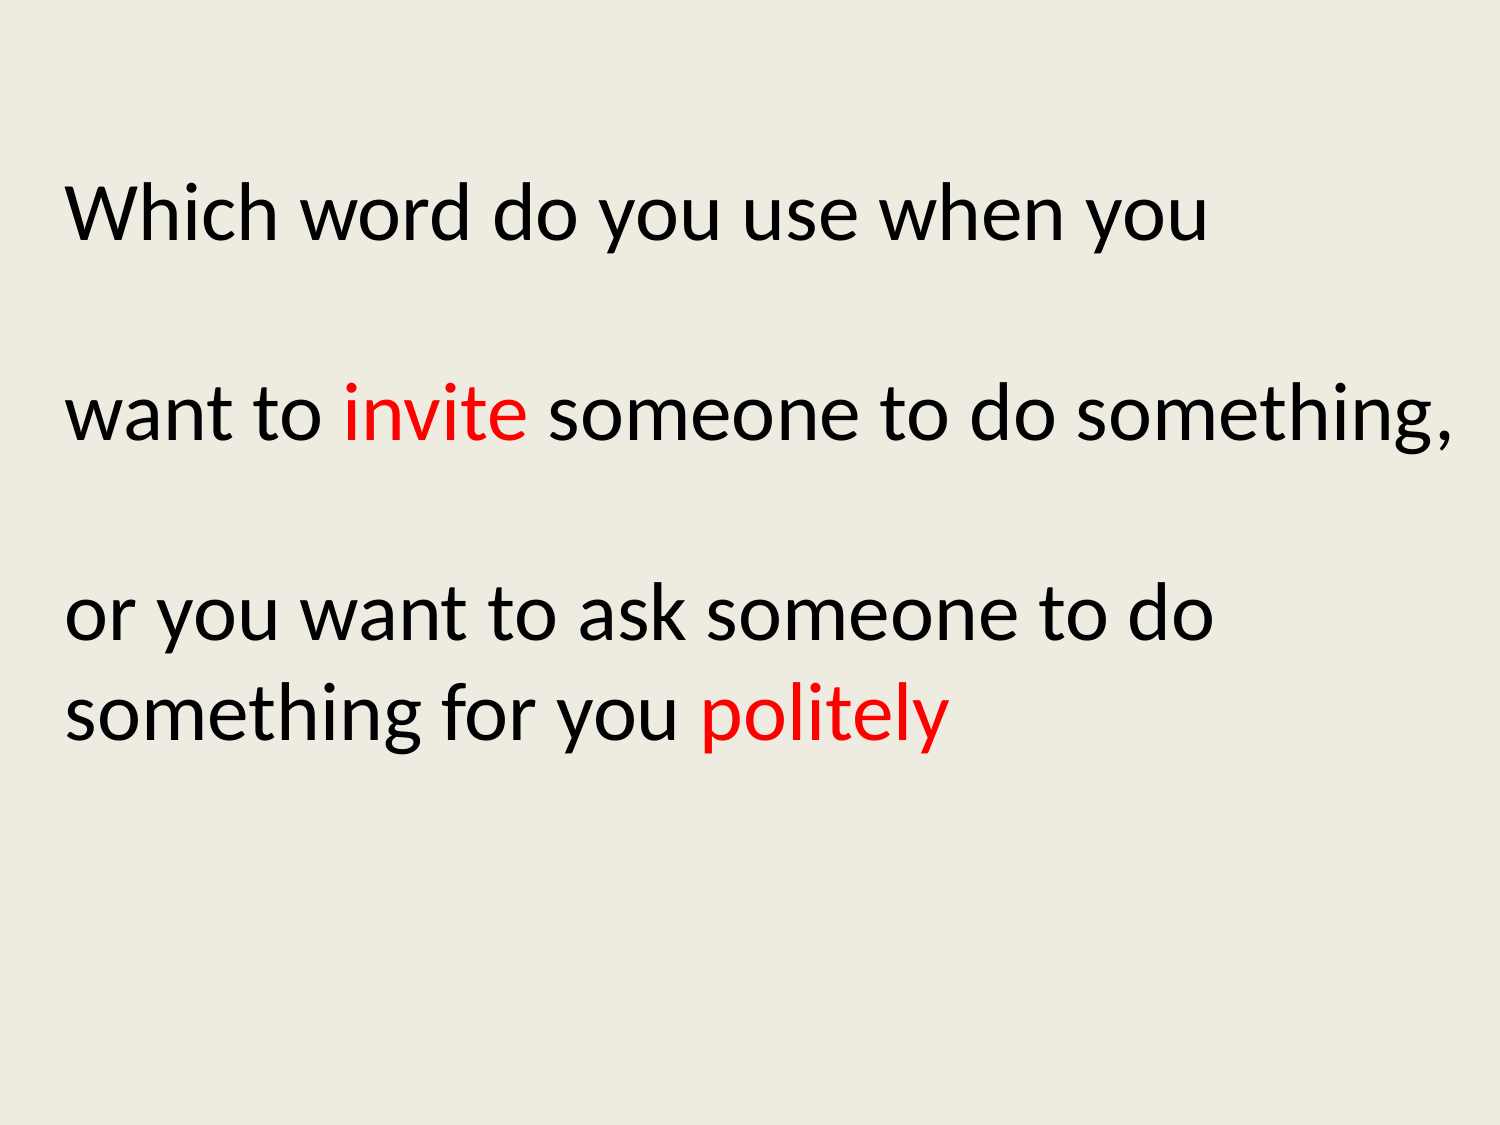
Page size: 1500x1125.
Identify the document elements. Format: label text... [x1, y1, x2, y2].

text_box Which word do you use when you want to invite someone to do something, or you want to ask someone to do something for you politely [49, 149, 1475, 765]
